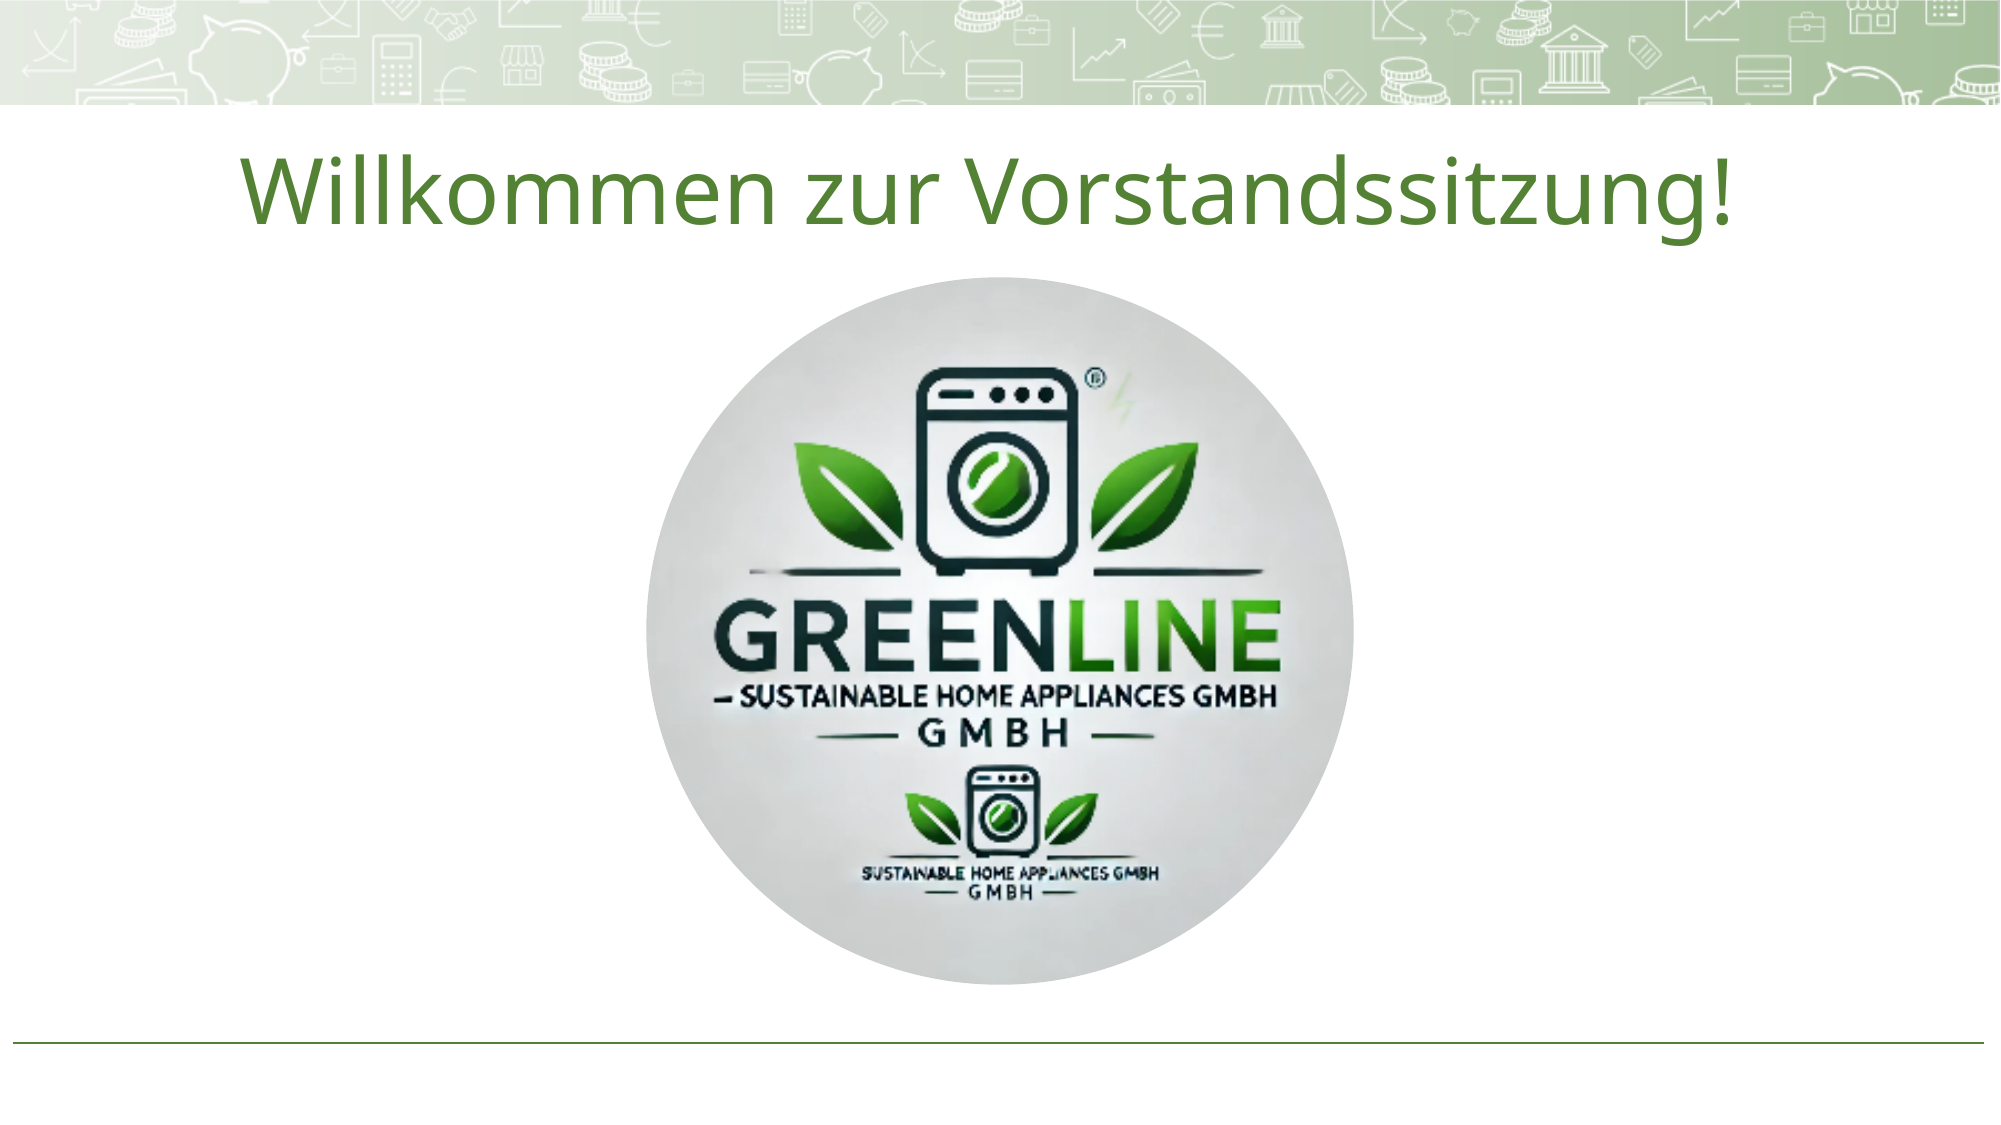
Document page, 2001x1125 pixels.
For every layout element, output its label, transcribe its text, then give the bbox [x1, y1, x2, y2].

picture [0, 0, 2000, 105]
title Willkommen zur Vorstandssitzung! [137, 111, 1863, 278]
picture [646, 277, 1354, 985]
